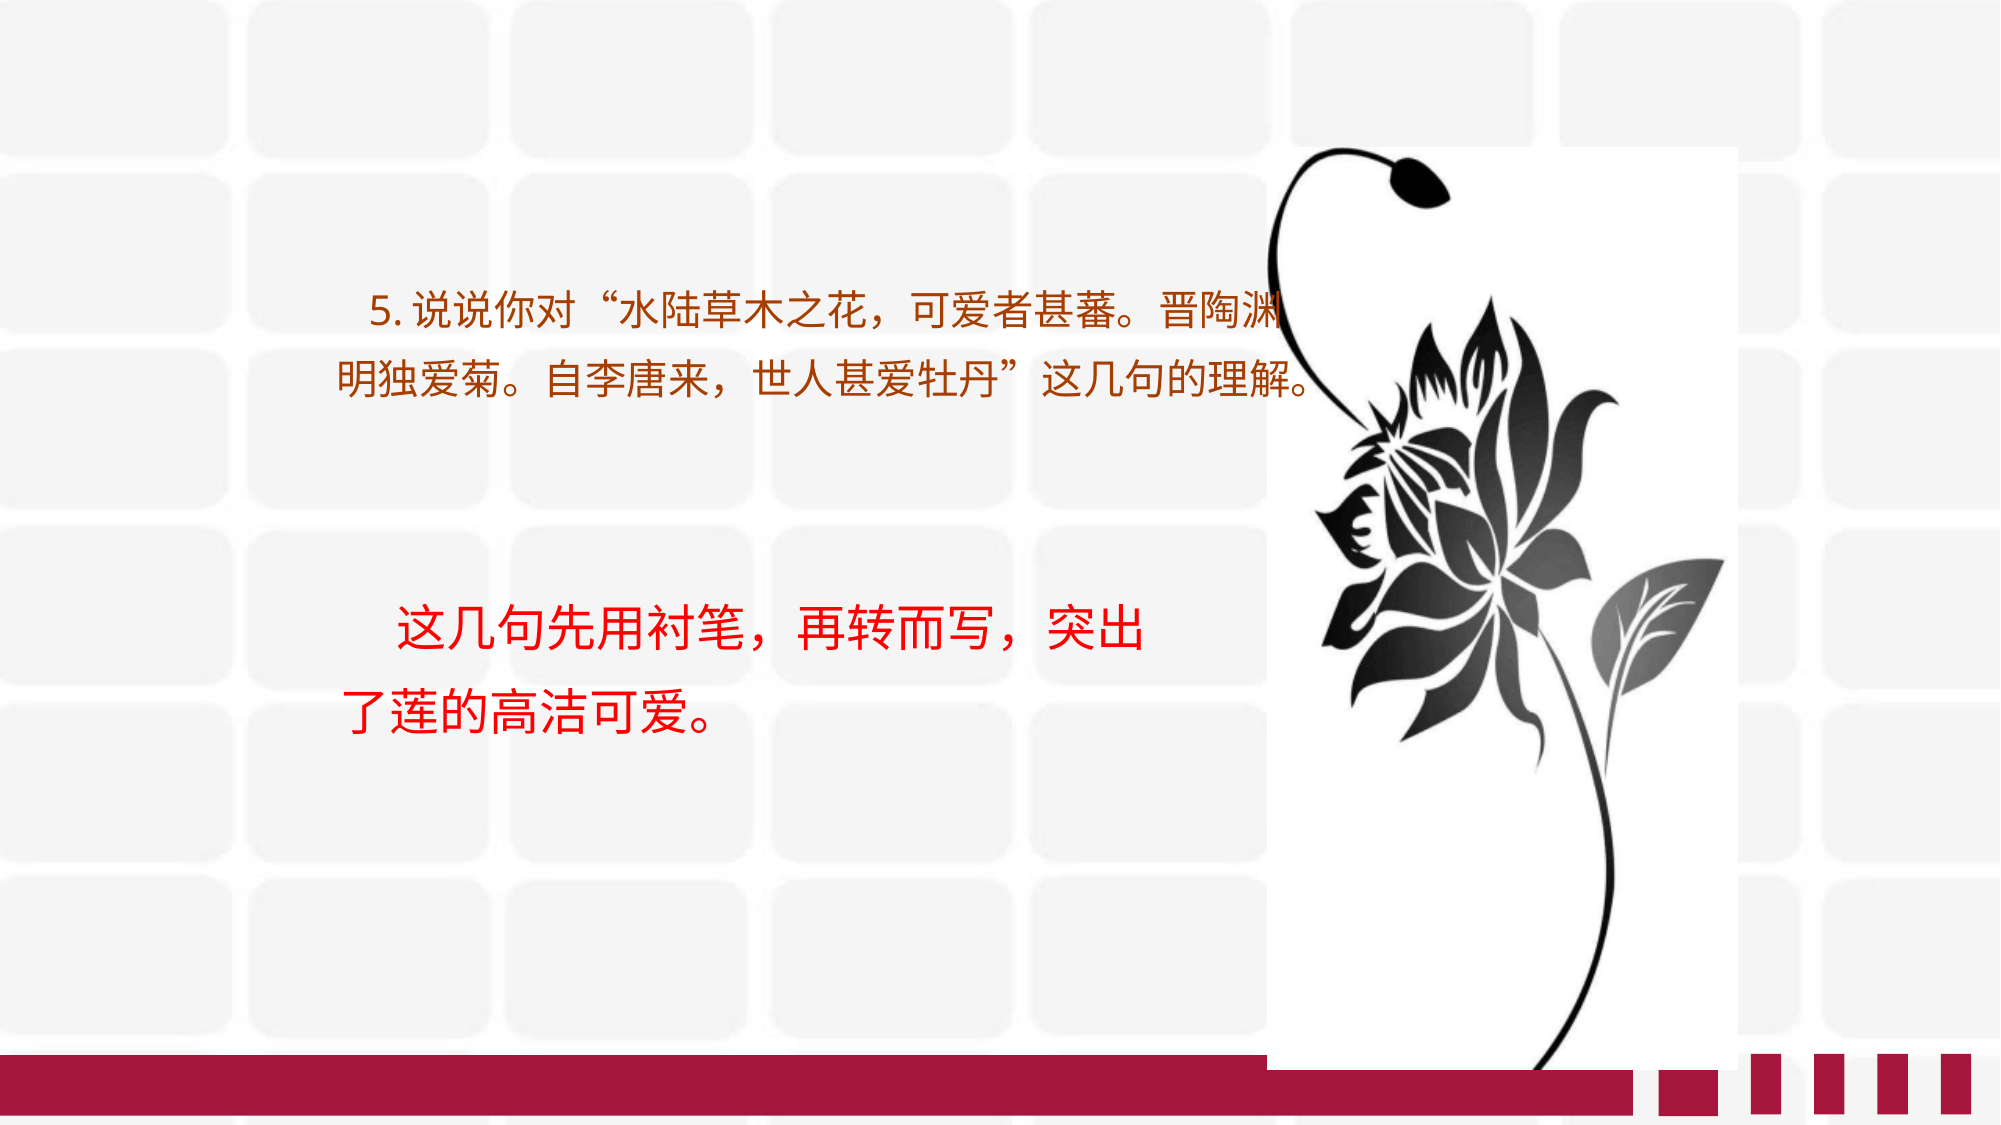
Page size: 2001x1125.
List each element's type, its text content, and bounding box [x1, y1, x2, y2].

text_box 这几句先用衬笔，再转而写，突出了莲的高洁可爱。 [324, 566, 1211, 748]
list 5.说说你对“水陆草木之花，可爱者甚蕃。晋陶渊明独爱菊。自李唐来，世人甚爱牡丹”这几句的理解。 [324, 259, 1267, 458]
picture [0, 0, 2000, 1125]
